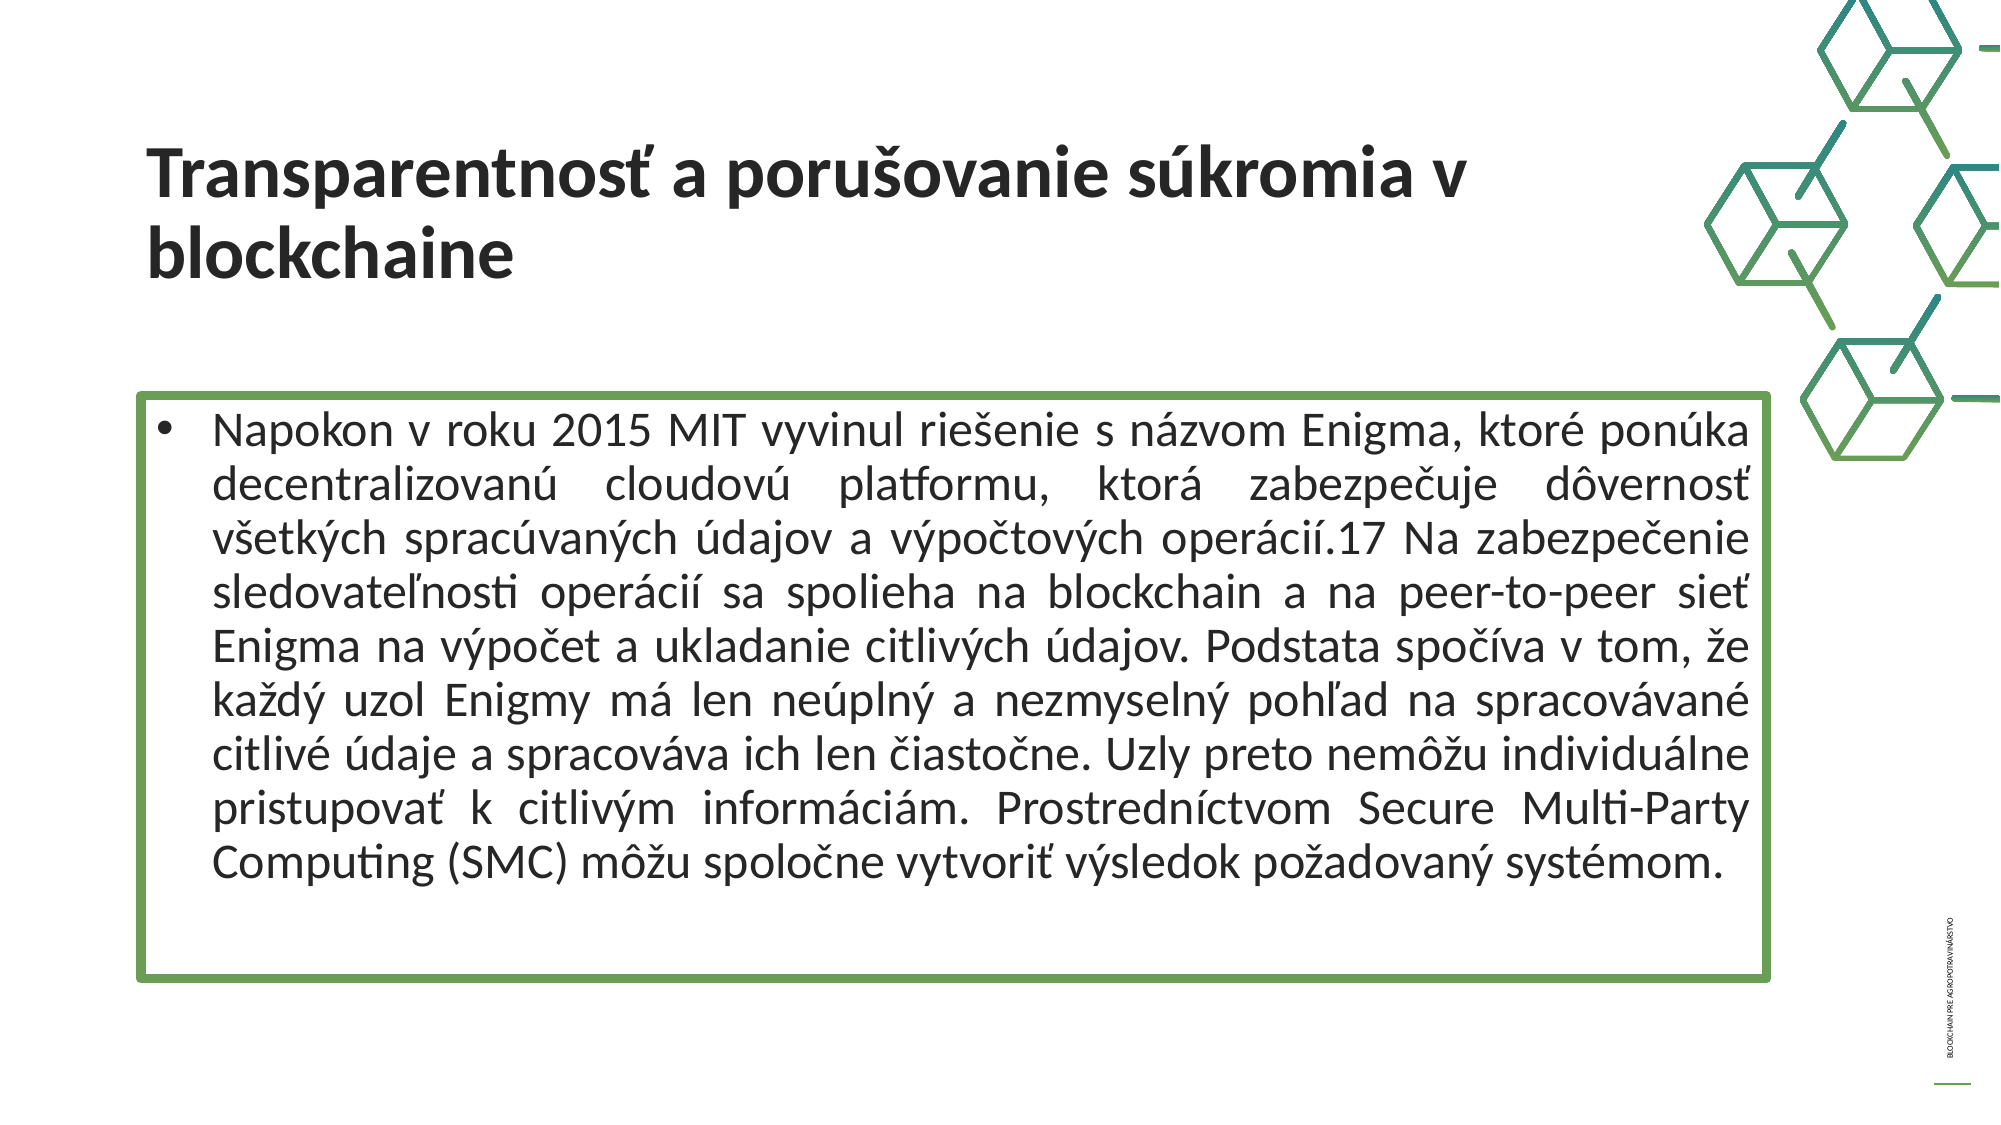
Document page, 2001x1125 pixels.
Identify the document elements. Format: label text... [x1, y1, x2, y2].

list Napokon v roku 2015 MIT vyvinul riešenie s názvom Enigma, ktoré ponúka decentralizovanú cloudovú platformu, ktorá zabezpečuje dôvernosť všetkých spracúvaných údajov a výpočtových operácií.17 Na zabezpečenie sledovateľnosti operácií sa spolieha na blockchain a na peer-to-peer sieť Enigma na výpočet a ukladanie citlivých údajov. Podstata spočíva v tom, že každý uzol Enigmy má len neúplný a nezmyselný pohľad na spracovávané citlivé údaje a spracováva ich len čiastočne. Uzly preto nemôžu individuálne pristupovať k citlivým informáciám. Prostredníctvom Secure Multi-Party Computing (SMC) môžu spoločne vytvoriť výsledok požadovaný systémom. [140, 395, 1767, 979]
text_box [1703, 0, 2000, 462]
list Transparentnosť a porušovanie súkromia v blockchaine [130, 124, 1698, 257]
